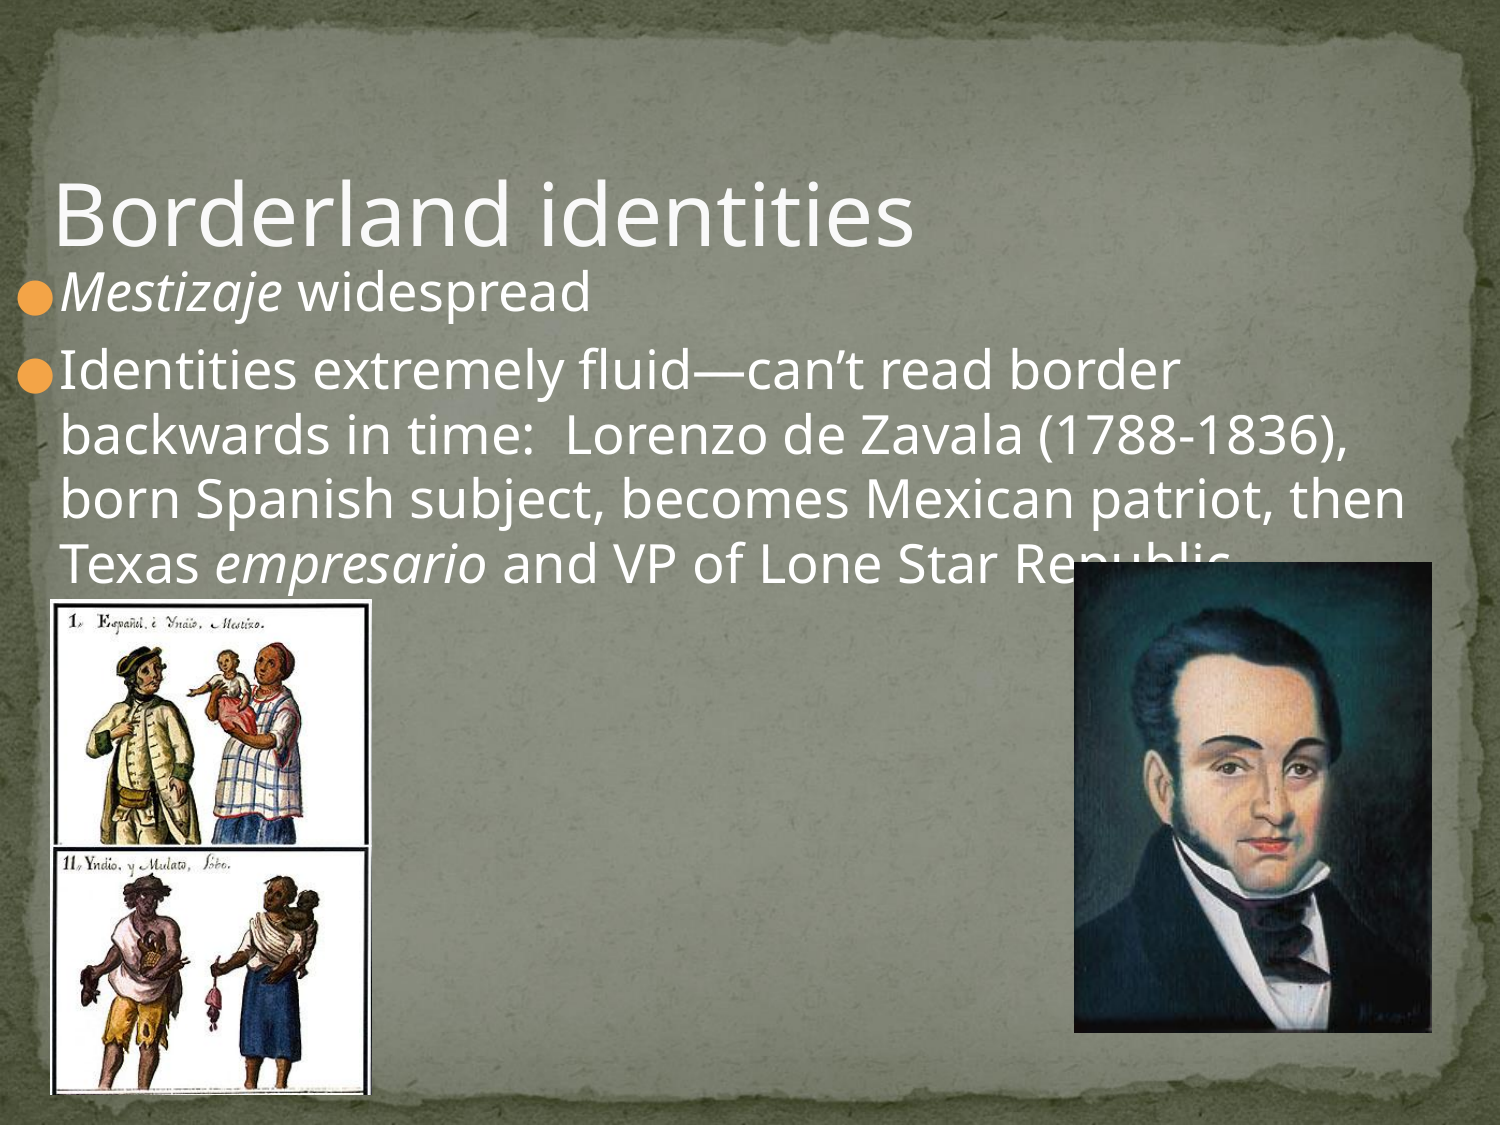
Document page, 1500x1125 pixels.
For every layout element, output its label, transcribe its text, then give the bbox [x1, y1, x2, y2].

picture [0, 0, 1500, 1125]
list Mestizaje widespread Identities extremely fluid—can’t read border backwards in time: Lorenzo de Zavala (1788-1836), born Spanish subject, becomes Mexican patriot, then Texas empresario and VP of Lone Star Republic [0, 249, 1425, 1000]
title Borderland identities [36, 24, 1425, 272]
